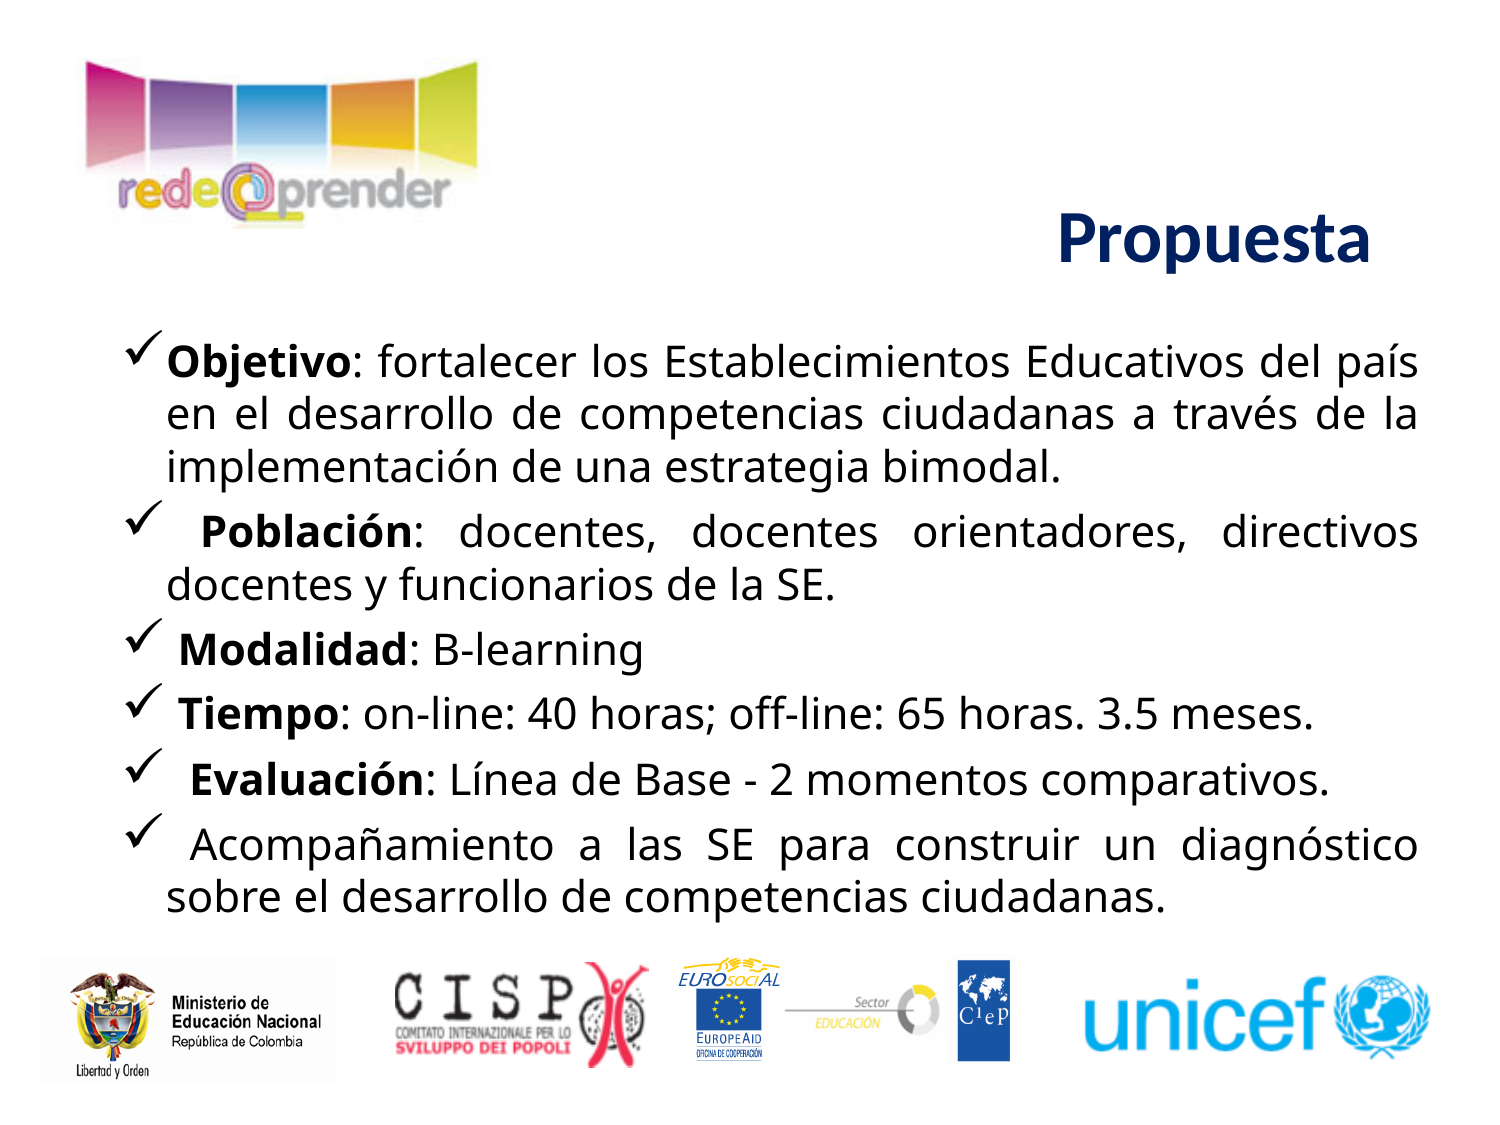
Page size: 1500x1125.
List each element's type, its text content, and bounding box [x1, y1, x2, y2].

text_box Propuesta [112, 162, 1388, 303]
picture [41, 956, 337, 1083]
text_box Objetivo: fortalecer los Establecimientos Educativos del país en el desarrollo de competencias ciudadanas a través de la implementación de una estrategia bimodal. Población: docentes, docentes orientadores, directivos docentes y funcionarios de la SE. Modalidad: B-learning Tiempo: on-line: 40 horas; off-line: 65 horas. 3.5 meses. Evaluación: Línea de Base - 2 momentos comparativos. Acompañamiento a las SE para construir un diagnóstico sobre el desarrollo de competencias ciudadanas. [76, 326, 1436, 1000]
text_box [395, 952, 1022, 1068]
picture [1080, 965, 1432, 1064]
picture [76, 42, 491, 230]
